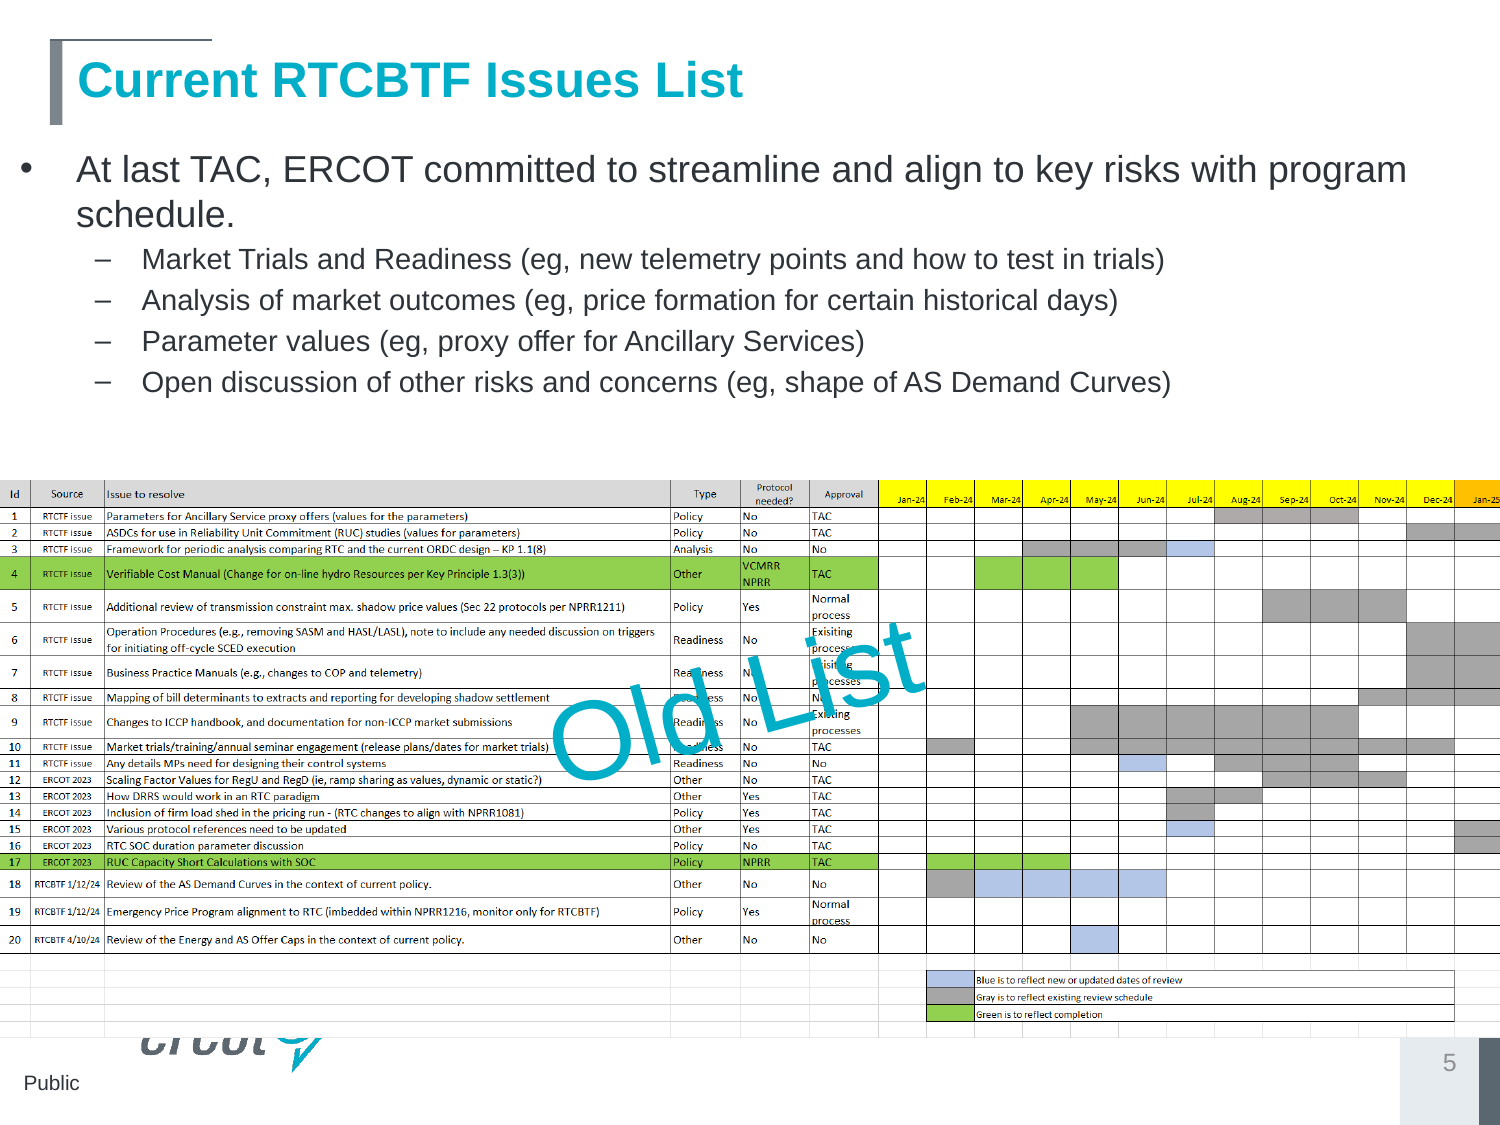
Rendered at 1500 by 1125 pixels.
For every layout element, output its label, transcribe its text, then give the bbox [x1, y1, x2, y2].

title Current RTCBTF Issues List [62, 39, 1450, 134]
picture [0, 480, 1500, 1075]
list At last TAC, ERCOT committed to streamline and align to key risks with program schedule. Market Trials and Readiness (eg, new telemetry points and how to test in trials) Analysis of market outcomes (eg, price formation for certain historical days) Parameter values (eg, proxy offer for Ancillary Services) Open discussion of other risks and concerns (eg, shape of AS Demand Curves) [5, 137, 1425, 459]
